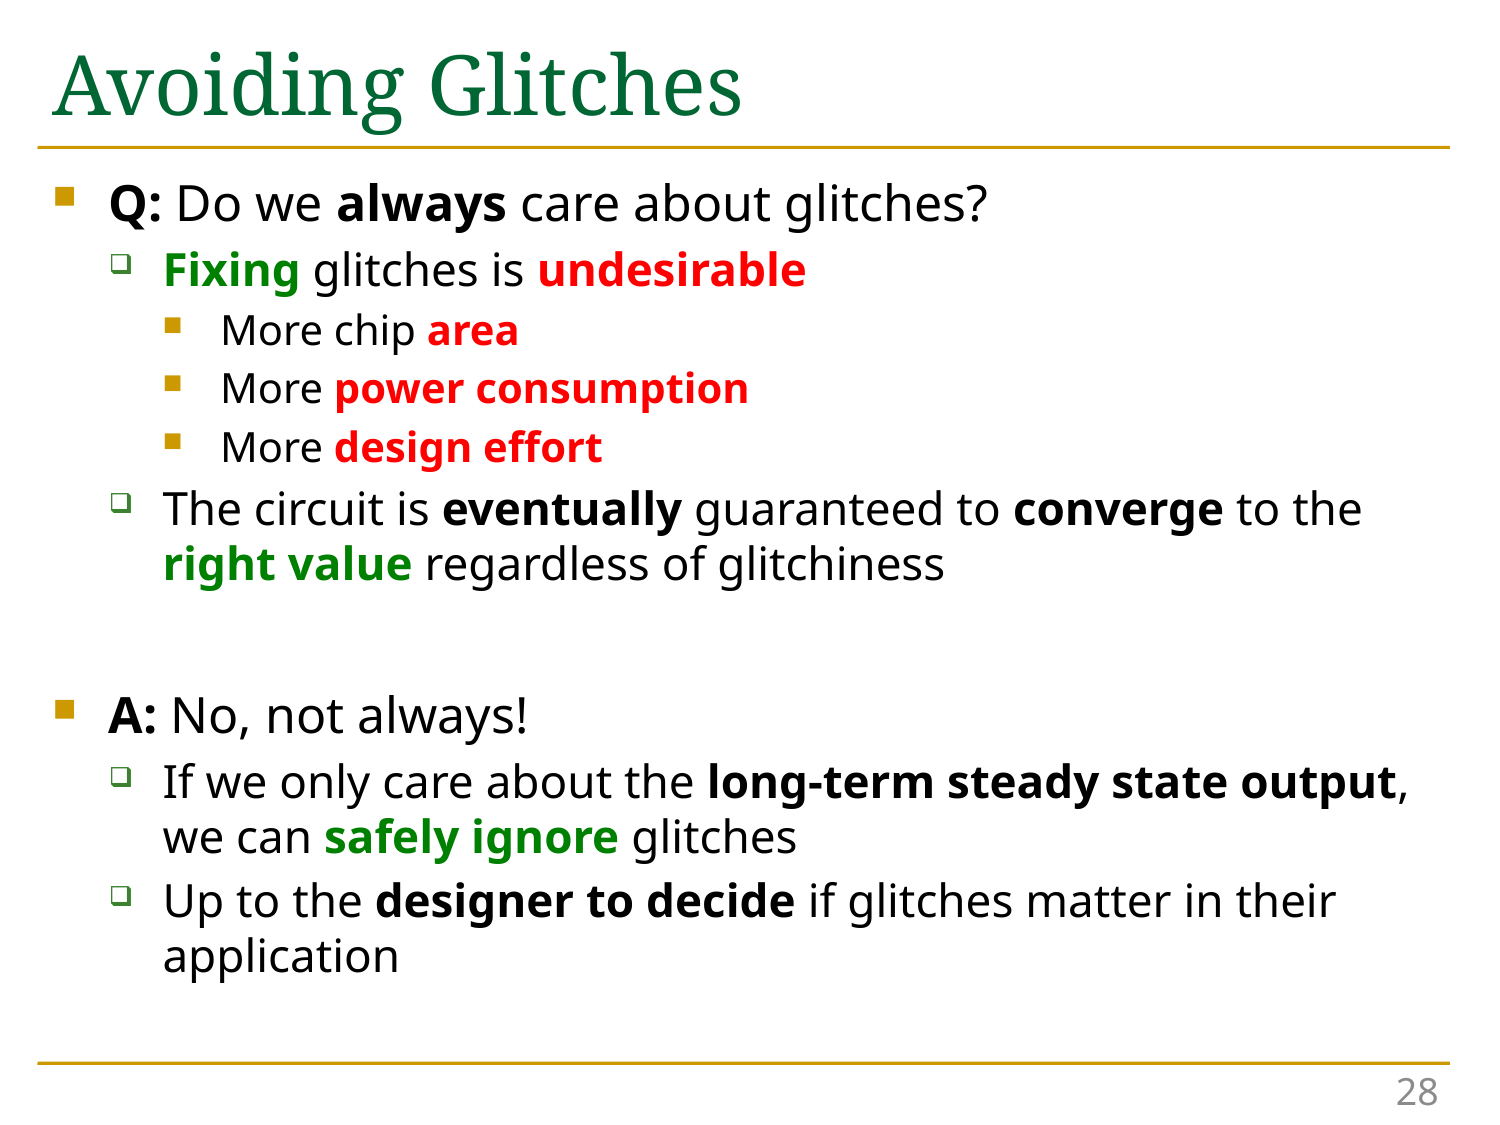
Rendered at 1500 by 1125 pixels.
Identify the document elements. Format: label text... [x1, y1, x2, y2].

slide_number 28 [1116, 1063, 1454, 1124]
list Q: Do we always care about glitches? Fixing glitches is undesirable More chip area More power consumption More design effort The circuit is eventually guaranteed to converge to the right value regardless of glitchiness A: No, not always! If we only care about the long-term steady state output, we can safely ignore glitches Up to the designer to decide if glitches matter in their application [37, 163, 1450, 1038]
title Avoiding Glitches [37, 24, 1450, 163]
